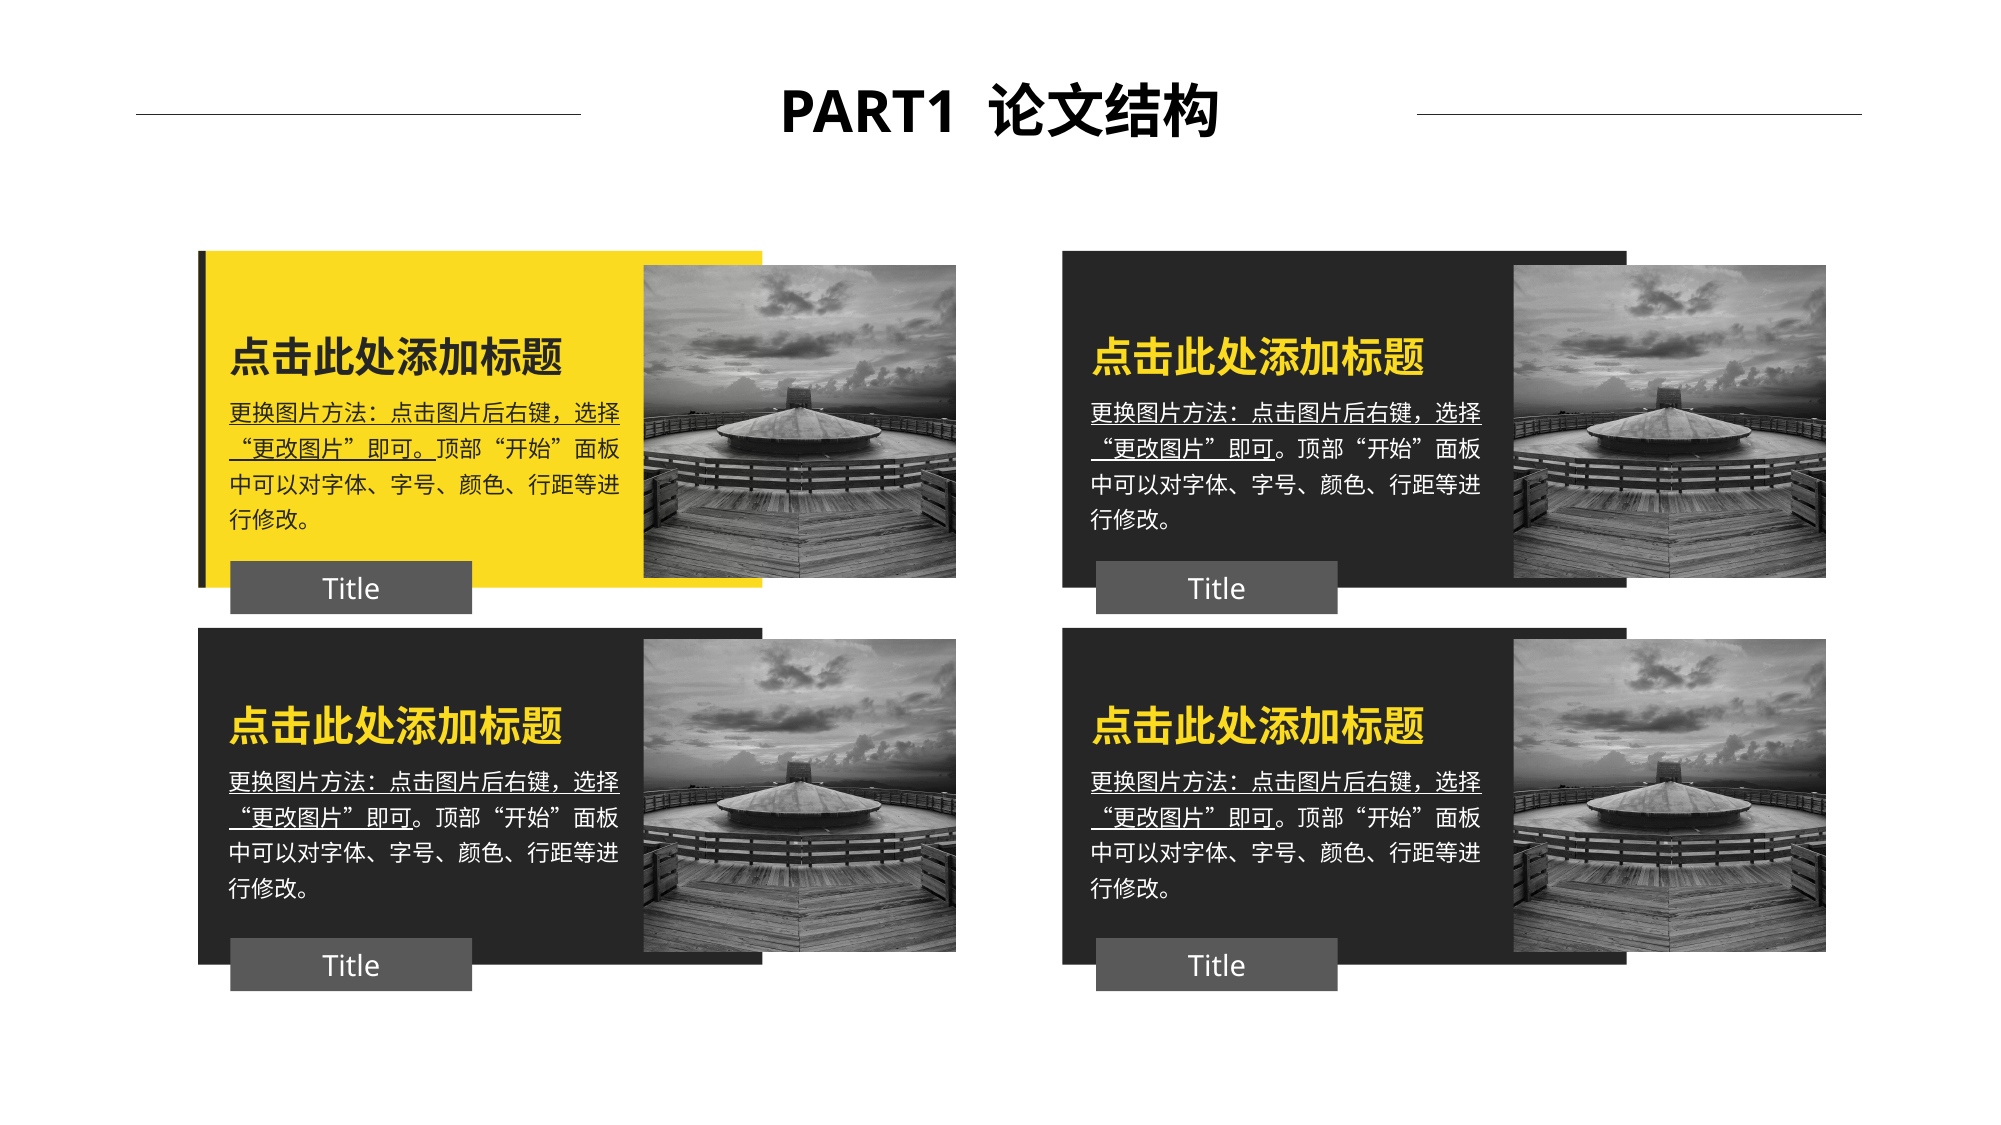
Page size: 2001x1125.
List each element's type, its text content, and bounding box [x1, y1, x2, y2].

text_box 更换图片方法：点击图片后右键，选择“更改图片”即可。顶部“开始”面板中可以对字体、字号、颜色、行距等进行修改。 [1076, 383, 1506, 541]
text_box Title [230, 938, 473, 992]
picture [1513, 639, 1826, 952]
text_box Title [1096, 938, 1338, 992]
text_box 更换图片方法：点击图片后右键，选择“更改图片”即可。顶部“开始”面板中可以对字体、字号、颜色、行距等进行修改。 [214, 383, 643, 541]
text_box 点击此处添加标题 [214, 323, 609, 383]
text_box [1062, 627, 1627, 965]
text_box Title [1096, 561, 1338, 615]
text_box [1062, 250, 1627, 588]
picture [643, 265, 956, 579]
text_box 点击此处添加标题 [1076, 692, 1471, 752]
text_box Title [230, 561, 473, 615]
text_box 点击此处添加标题 [214, 692, 609, 752]
text_box [198, 250, 206, 588]
picture [643, 639, 956, 952]
text_box 更换图片方法：点击图片后右键，选择“更改图片”即可。顶部“开始”面板中可以对字体、字号、颜色、行距等进行修改。 [1076, 752, 1506, 910]
text_box 更换图片方法：点击图片后右键，选择“更改图片”即可。顶部“开始”面板中可以对字体、字号、颜色、行距等进行修改。 [214, 752, 643, 910]
list PART1 论文结构 [629, 43, 1371, 185]
text_box [198, 627, 763, 965]
text_box [206, 250, 763, 588]
text_box 点击此处添加标题 [1076, 323, 1471, 383]
picture [1513, 265, 1826, 579]
